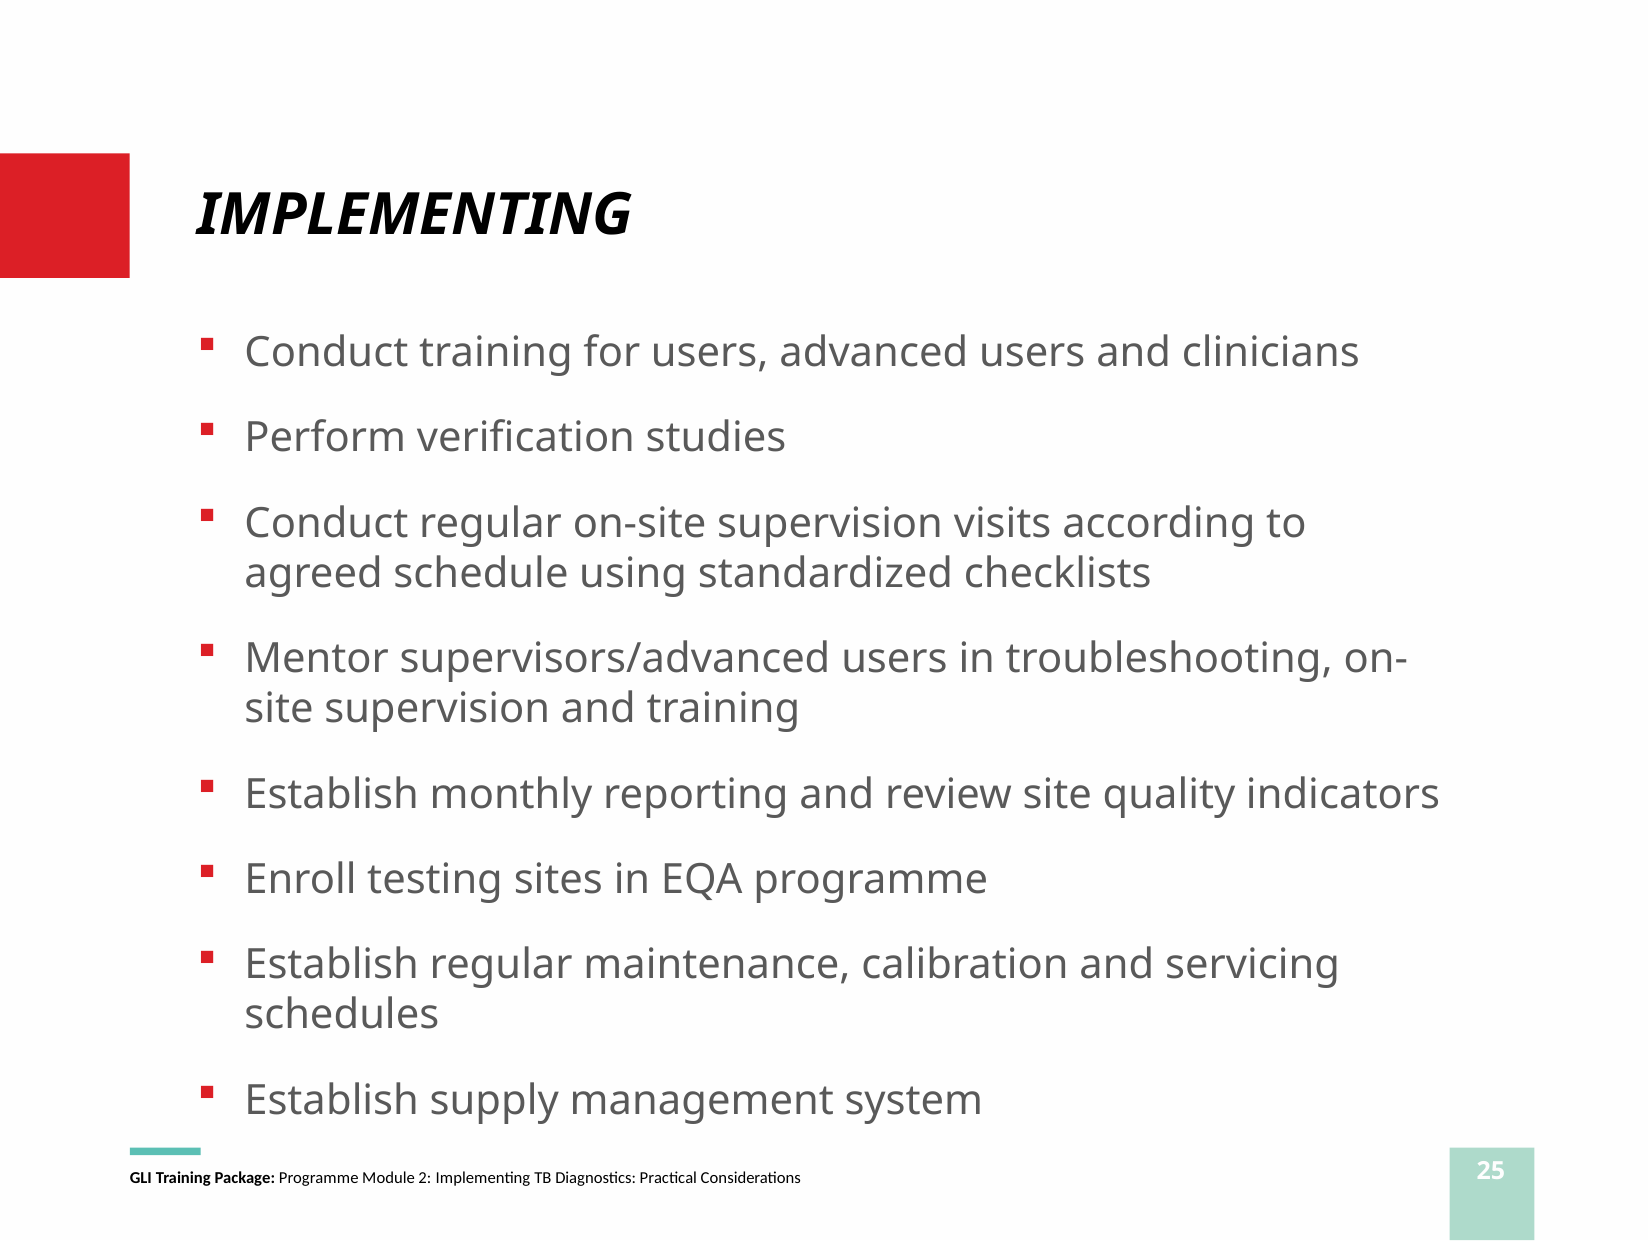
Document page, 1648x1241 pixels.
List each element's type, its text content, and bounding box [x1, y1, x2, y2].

list Conduct training for users, advanced users and clinicians Perform verification studies Conduct regular on-site supervision visits according to agreed schedule using standardized checklists Mentor supervisors/advanced users in troubleshooting, on-site supervision and training Establish monthly reporting and review site quality indicators Enroll testing sites in EQA programme Establish regular maintenance, calibration and servicing schedules Establish supply management system [197, 324, 1450, 1034]
title IMPLEMENTING [197, 153, 1450, 278]
